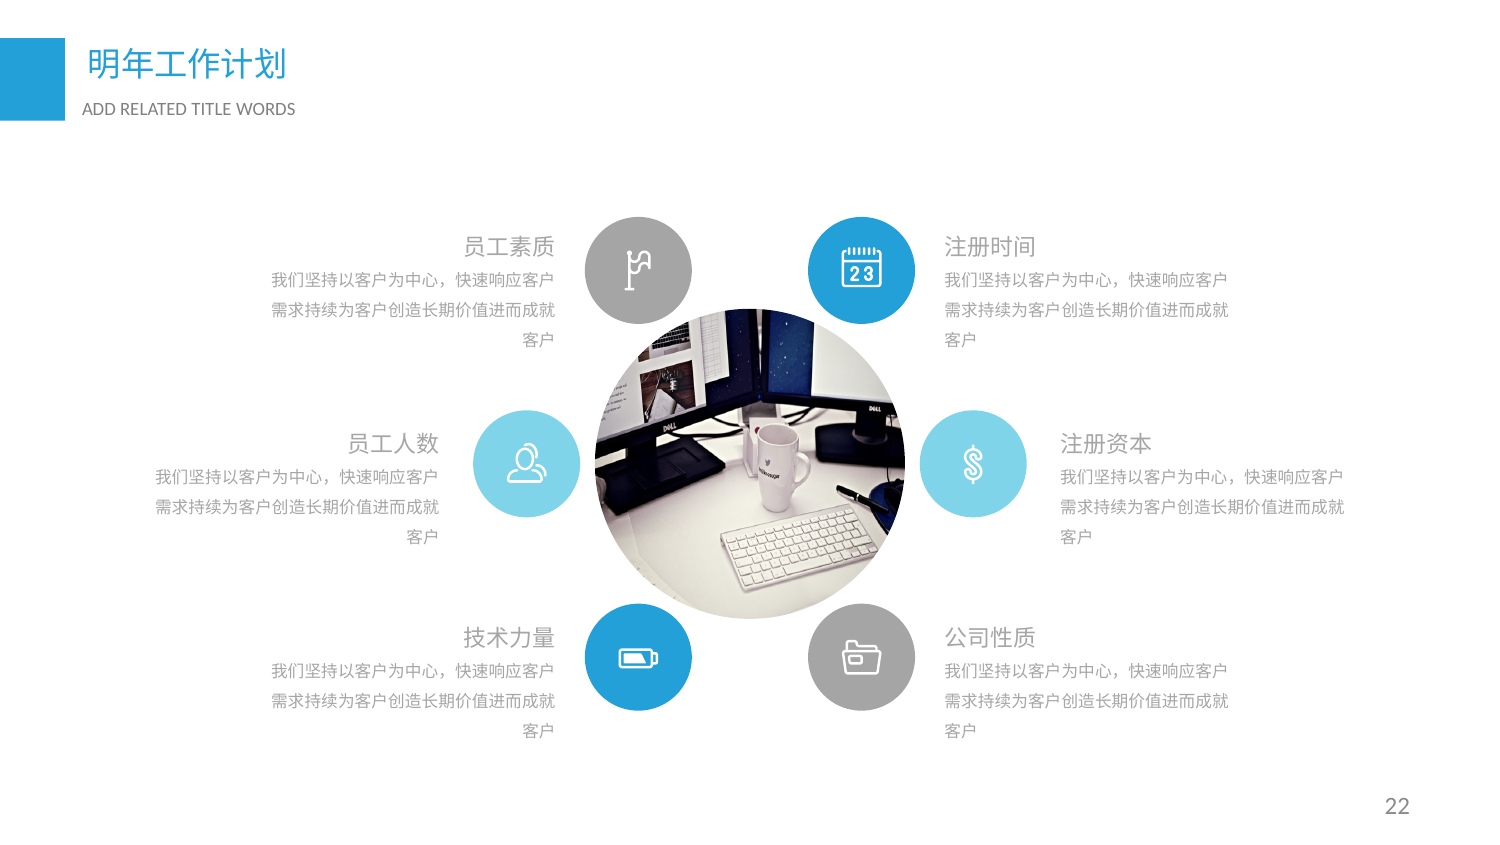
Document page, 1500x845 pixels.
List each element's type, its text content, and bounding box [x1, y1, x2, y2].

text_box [919, 410, 1027, 518]
slide_number 22 [1074, 782, 1425, 828]
text_box [592, 306, 908, 621]
text_box 技术力量 我们坚持以客户为中心，快速响应客户需求持续为客户创造长期价值进而成就客户 [252, 604, 567, 747]
text_box 员工素质 我们坚持以客户为中心，快速响应客户需求持续为客户创造长期价值进而成就客户 [252, 213, 567, 356]
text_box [472, 410, 581, 518]
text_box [807, 216, 916, 325]
text_box 员工人数 我们坚持以客户为中心，快速响应客户需求持续为客户创造长期价值进而成就客户 [136, 410, 451, 553]
text_box 注册资本 我们坚持以客户为中心，快速响应客户需求持续为客户创造长期价值进而成就客户 [1048, 410, 1364, 553]
text_box 注册时间 我们坚持以客户为中心，快速响应客户需求持续为客户创造长期价值进而成就客户 [933, 213, 1248, 356]
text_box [584, 216, 693, 325]
text_box 公司性质 我们坚持以客户为中心，快速响应客户需求持续为客户创造长期价值进而成就客户 [933, 604, 1248, 747]
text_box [584, 603, 693, 711]
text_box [807, 603, 916, 711]
